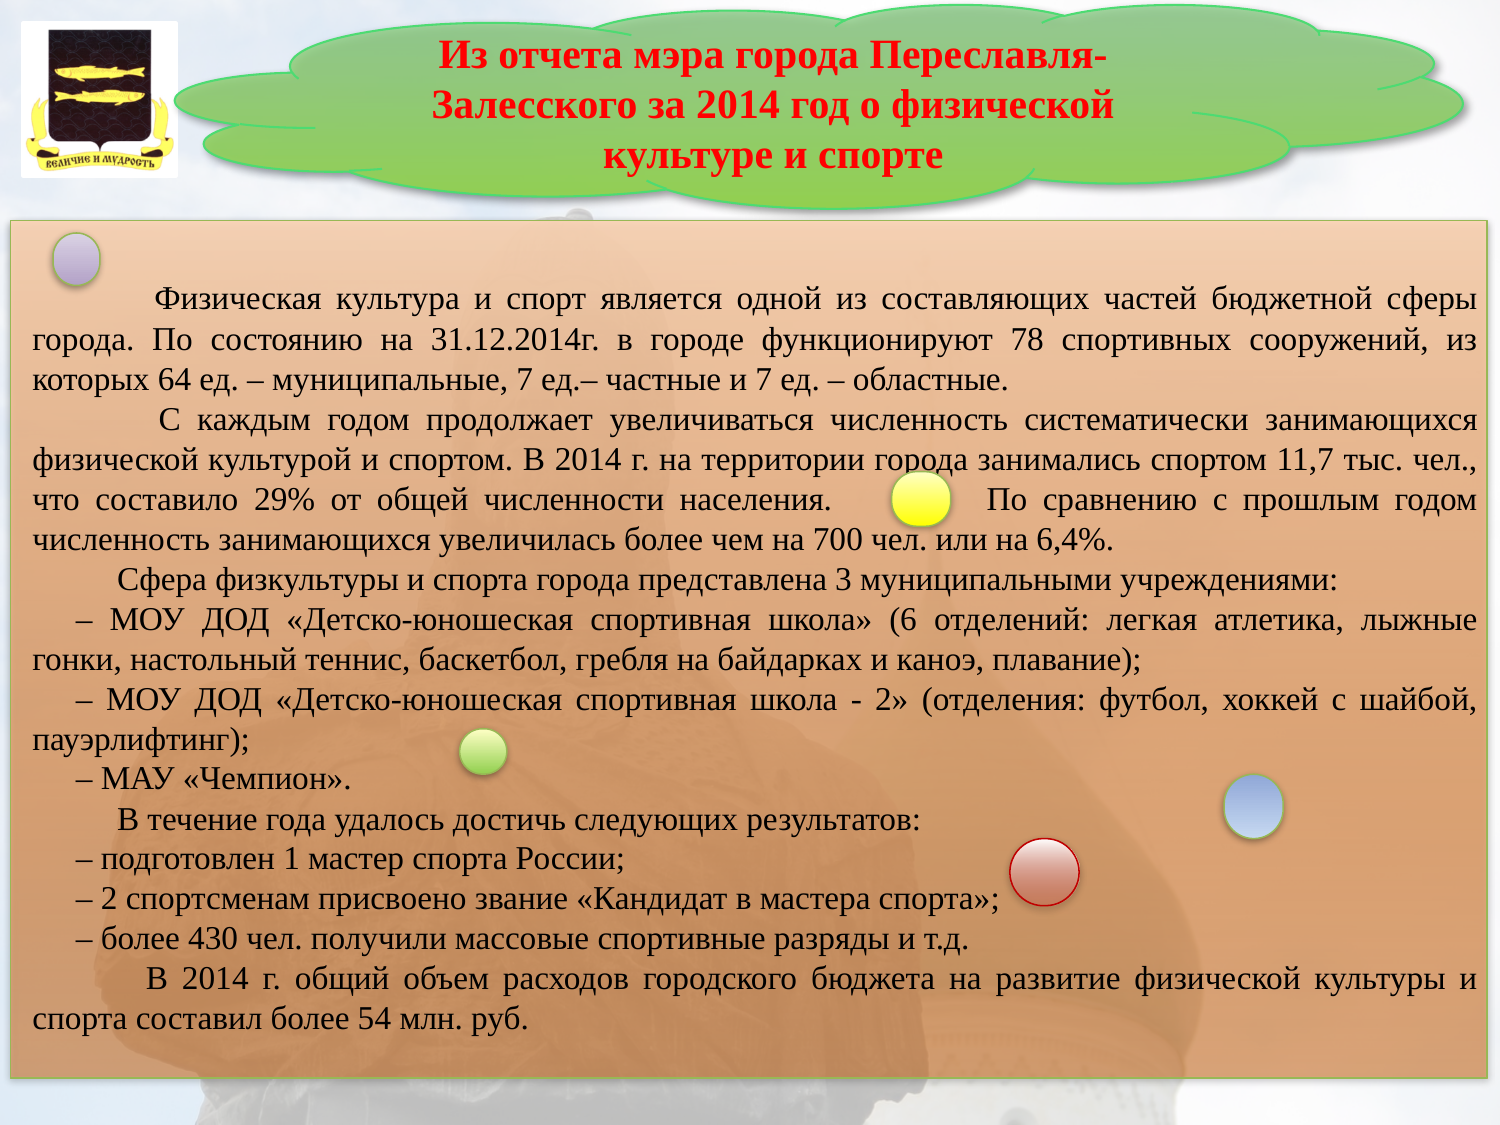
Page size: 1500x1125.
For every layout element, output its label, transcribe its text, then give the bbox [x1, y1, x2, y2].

text_box [890, 470, 952, 528]
text_box [21, 21, 178, 178]
text_box Физическая культура и спорт является одной из составляющих частей бюджетной сферы города. По состоянию на 31.12.2014г. в городе функционируют 78 спортивных сооружений, из которых 64 ед. – муниципальные, 7 ед.– частные и 7 ед. – областные. С каждым годом продолжает увеличиваться численность систематически занимающихся физической культурой и спортом. В 2014 г. на территории города занимались спортом 11,7 тыс. чел., что составило 29% от общей численности населения. По сравнению с прошлым годом численность занимающихся увеличилась более чем на 700 чел. или на 6,4%. Сфера физкультуры и спорта города представлена 3 муниципальными учреждениями: – МОУ ДОД «Детско-юношеская спортивная школа» (6 отделений: легкая атлетика, лыжные гонки, настольный теннис, баскетбол, гребля на байдарках и каноэ, плавание); – МОУ ДОД «Детско-юношеская спортивная школа - 2» (отделения: футбол, хоккей с шайбой, пауэрлифтинг); – МАУ «Чемпион». В течение года удалось достичь следующих результатов: – подготовлен 1 мастер спорта России; – 2 спортсменам присвоено звание «Кандидат в мастера спорта»; – более 430 чел. получили массовые спортивные разряды и т.д. В 2014 г. общий объем расходов городского бюджета на развитие физической культуры и спорта составил более 54 млн. руб. [17, 265, 1495, 1044]
text_box [52, 232, 101, 287]
text_box [10, 220, 1488, 1079]
text_box [458, 727, 508, 775]
text_box Из отчета мэра города Переславля-Залесского за 2014 год о физической культуре и спорте [172, 2, 1465, 211]
text_box [1009, 837, 1080, 907]
text_box [1223, 773, 1284, 840]
